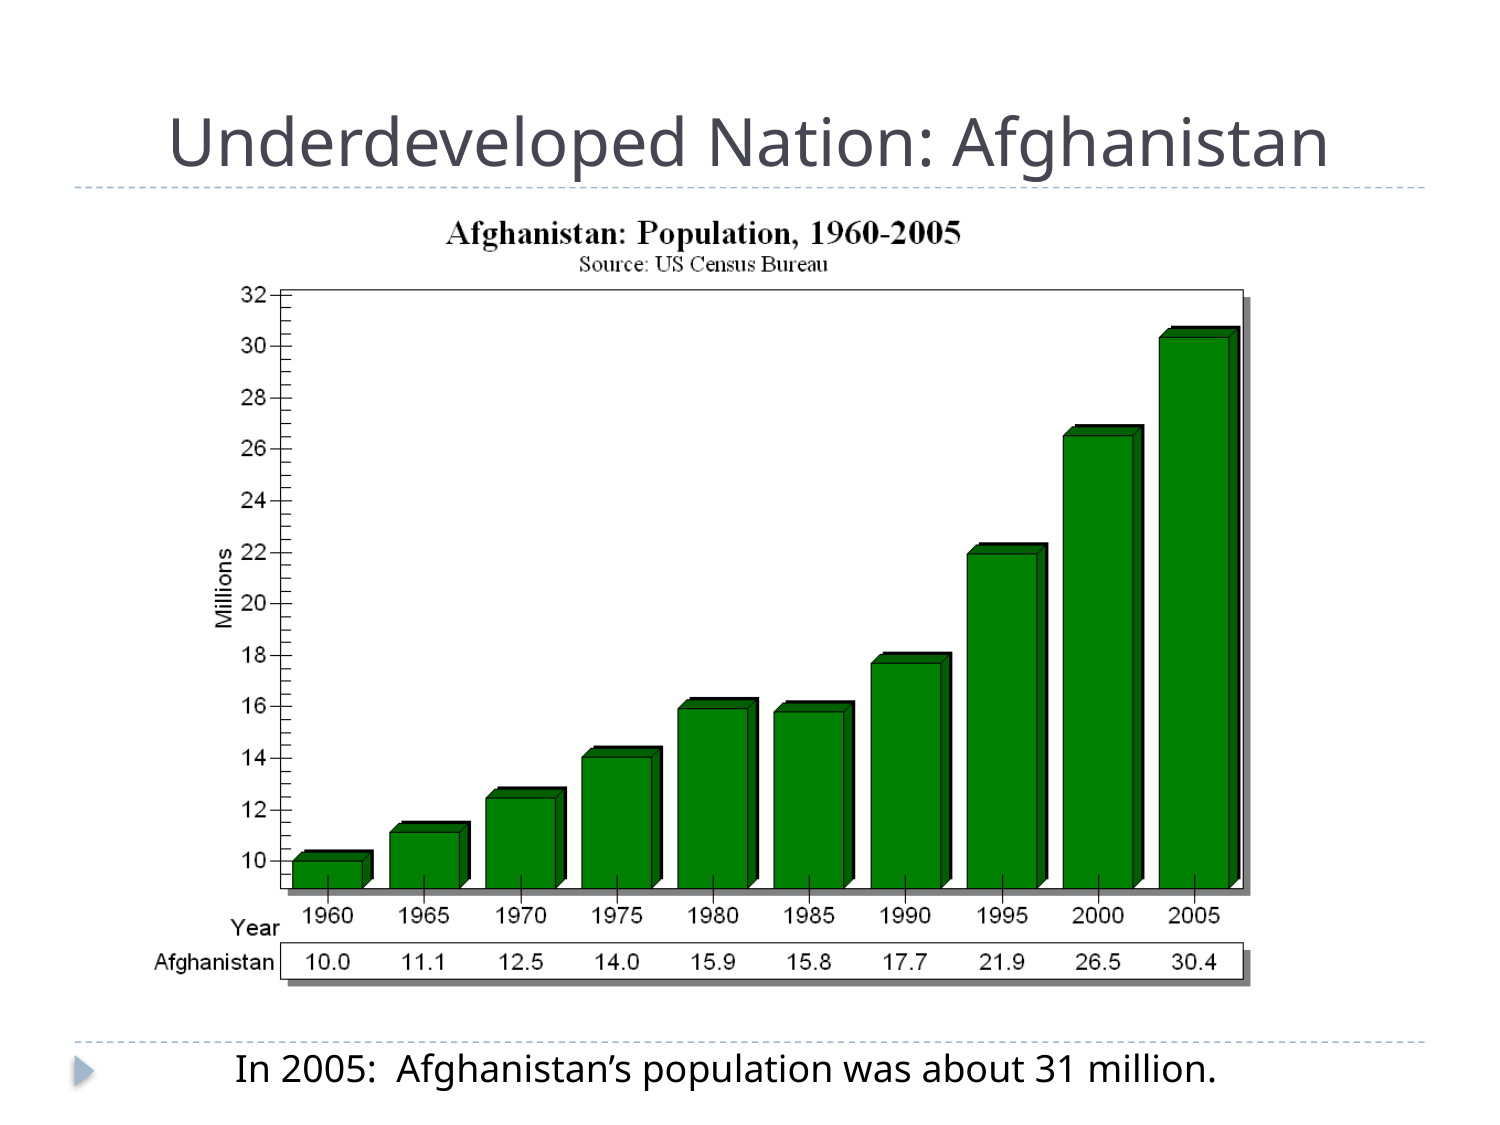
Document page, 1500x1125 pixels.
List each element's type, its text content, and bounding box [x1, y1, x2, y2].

text_box In 2005: Afghanistan’s population was about 31 million. [220, 1037, 1243, 1098]
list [37, 212, 1371, 1013]
title Underdeveloped Nation: Afghanistan [75, 24, 1425, 188]
